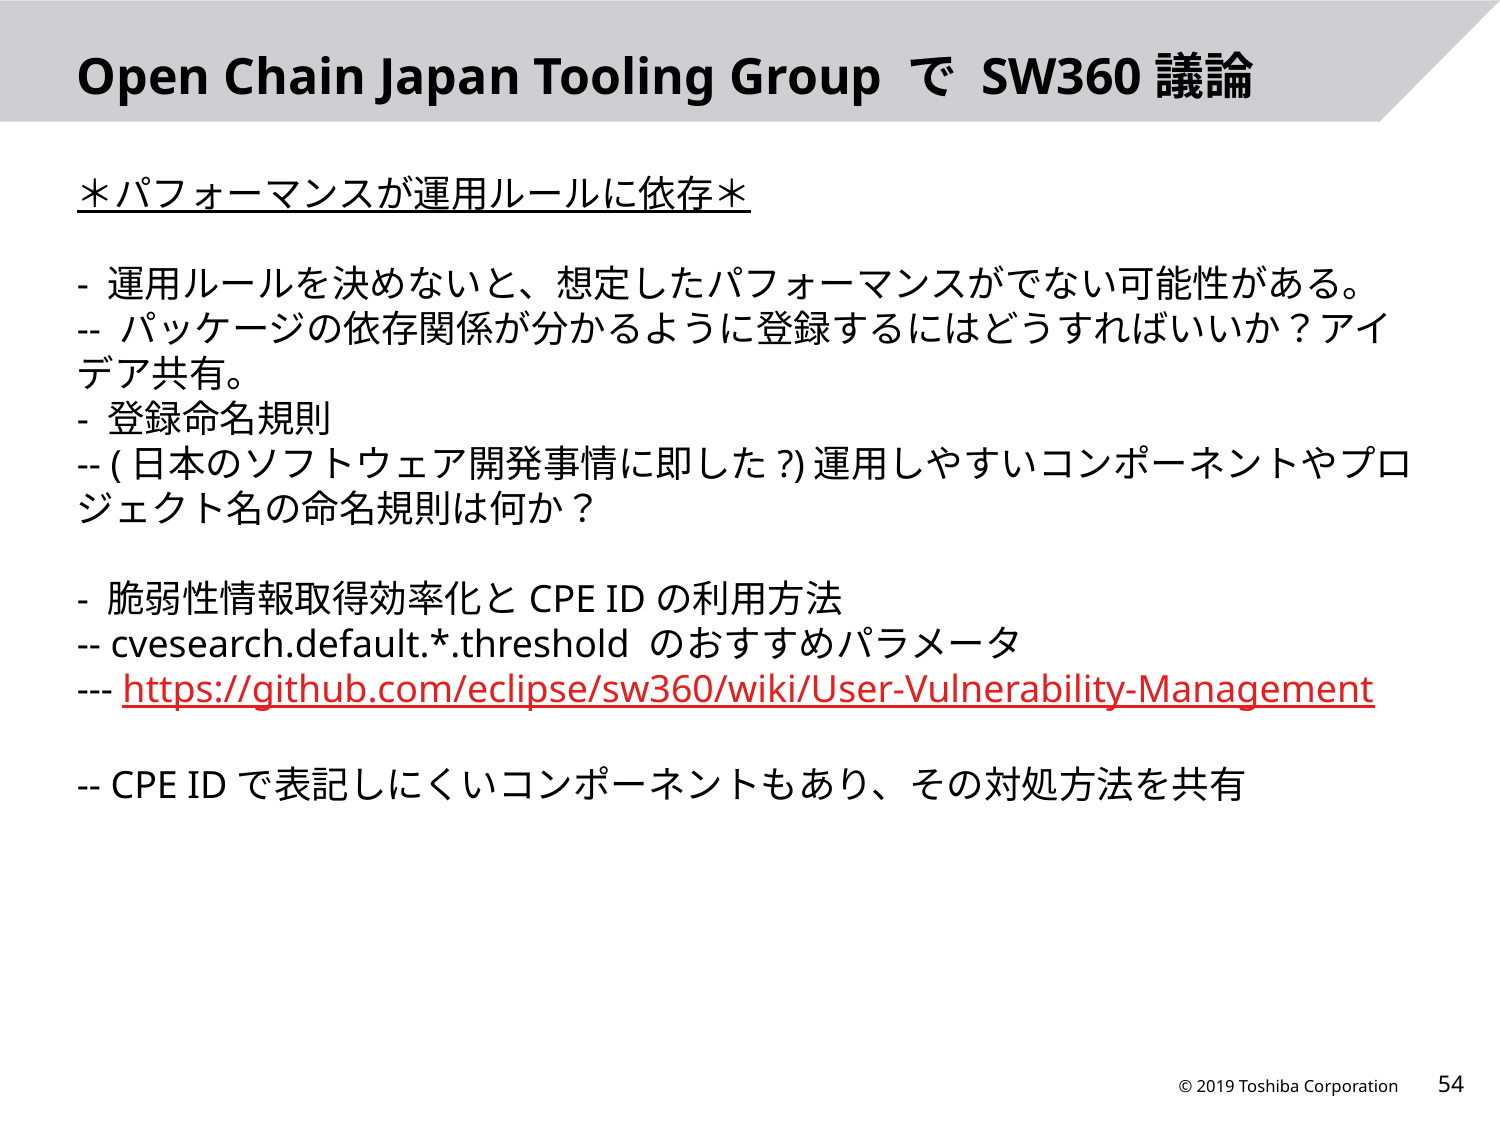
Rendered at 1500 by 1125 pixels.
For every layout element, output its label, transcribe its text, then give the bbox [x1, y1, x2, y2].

title Open Chain Japan Tooling Group で SW360議論 [0, 0, 1500, 123]
list ＊パフォーマンスが運用ルールに依存＊ - 運用ルールを決めないと、想定したパフォーマンスがでない可能性がある。 -- パッケージの依存関係が分かるように登録するにはどうすればいいか？アイデア共有。 - 登録命名規則 -- (日本のソフトウェア開発事情に即した?)運用しやすいコンポーネントやプロジェクト名の命名規則は何か？ - 脆弱性情報取得効率化とCPE IDの利用方法 -- cvesearch.default.*.threshold のおすすめパラメータ --- https://github.com/eclipse/sw360/wiki/User-Vulnerability-Management -- CPE IDで表記しにくいコンポーネントもあり、その対処方法を共有 [76, 162, 1421, 243]
